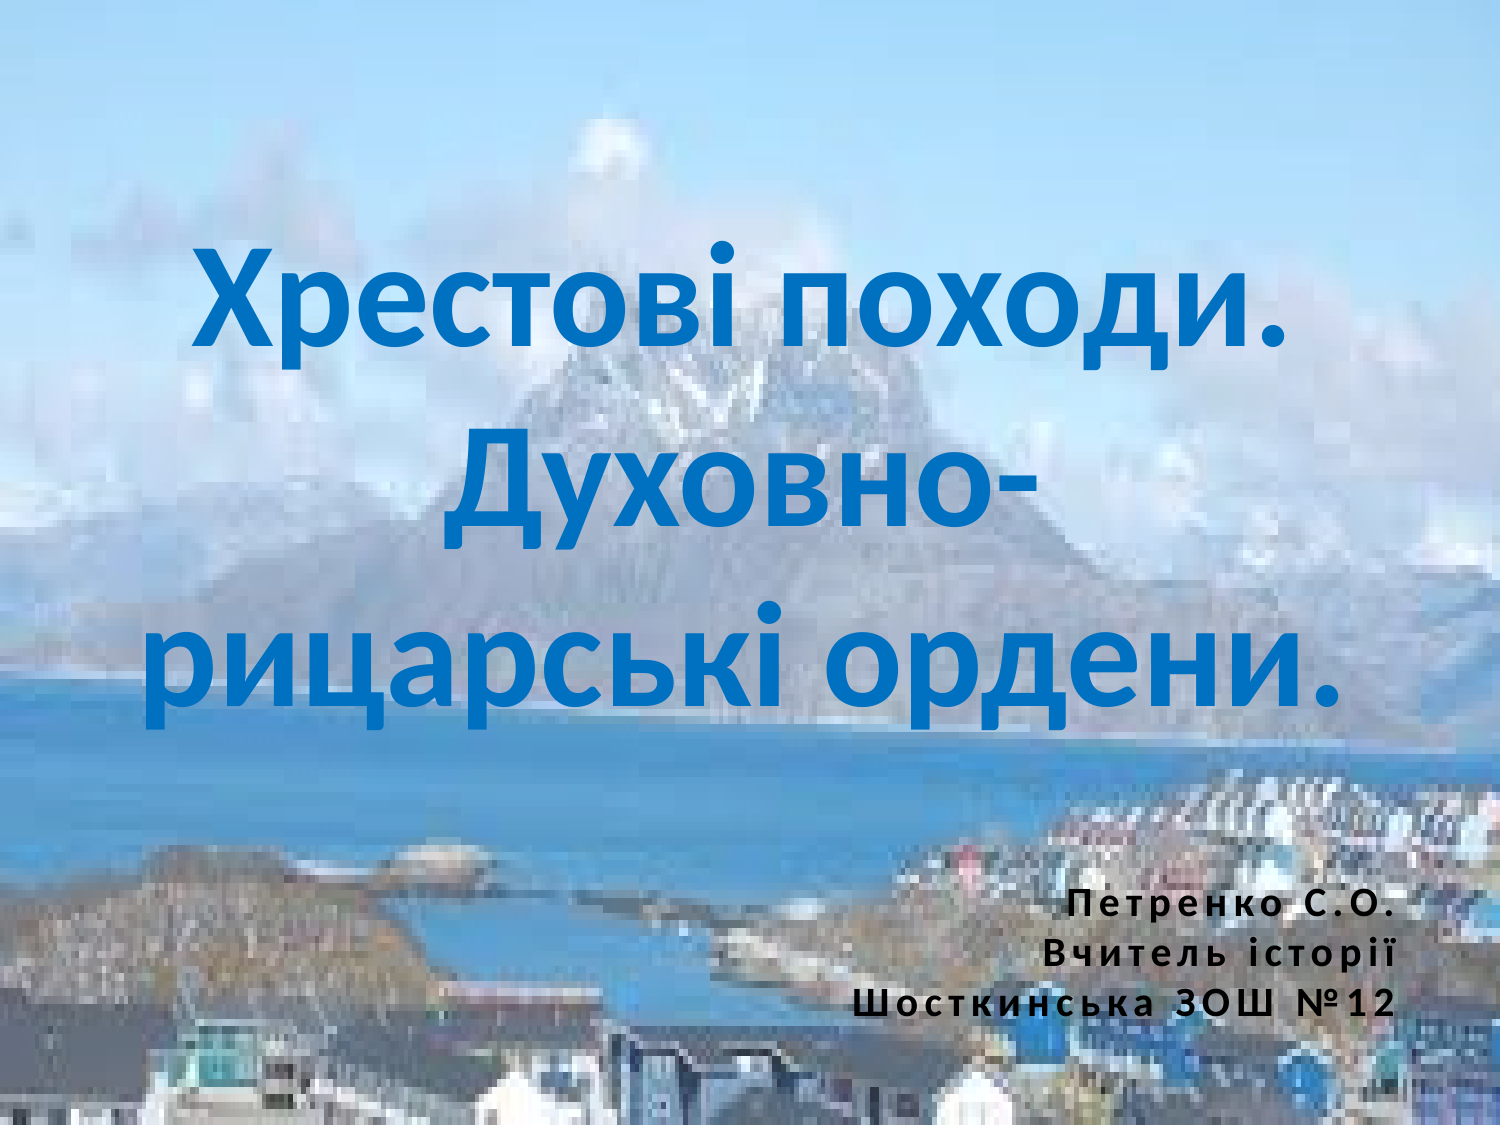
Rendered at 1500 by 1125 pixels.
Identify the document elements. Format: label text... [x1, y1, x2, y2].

table_cell [0, 0, 1500, 1125]
text_box Петренко С.О. Вчитель історії Шосткинська ЗОШ №12 [836, 867, 1411, 1033]
title Хрестові походи. Духовно-рицарські ордени. [105, 164, 1381, 879]
